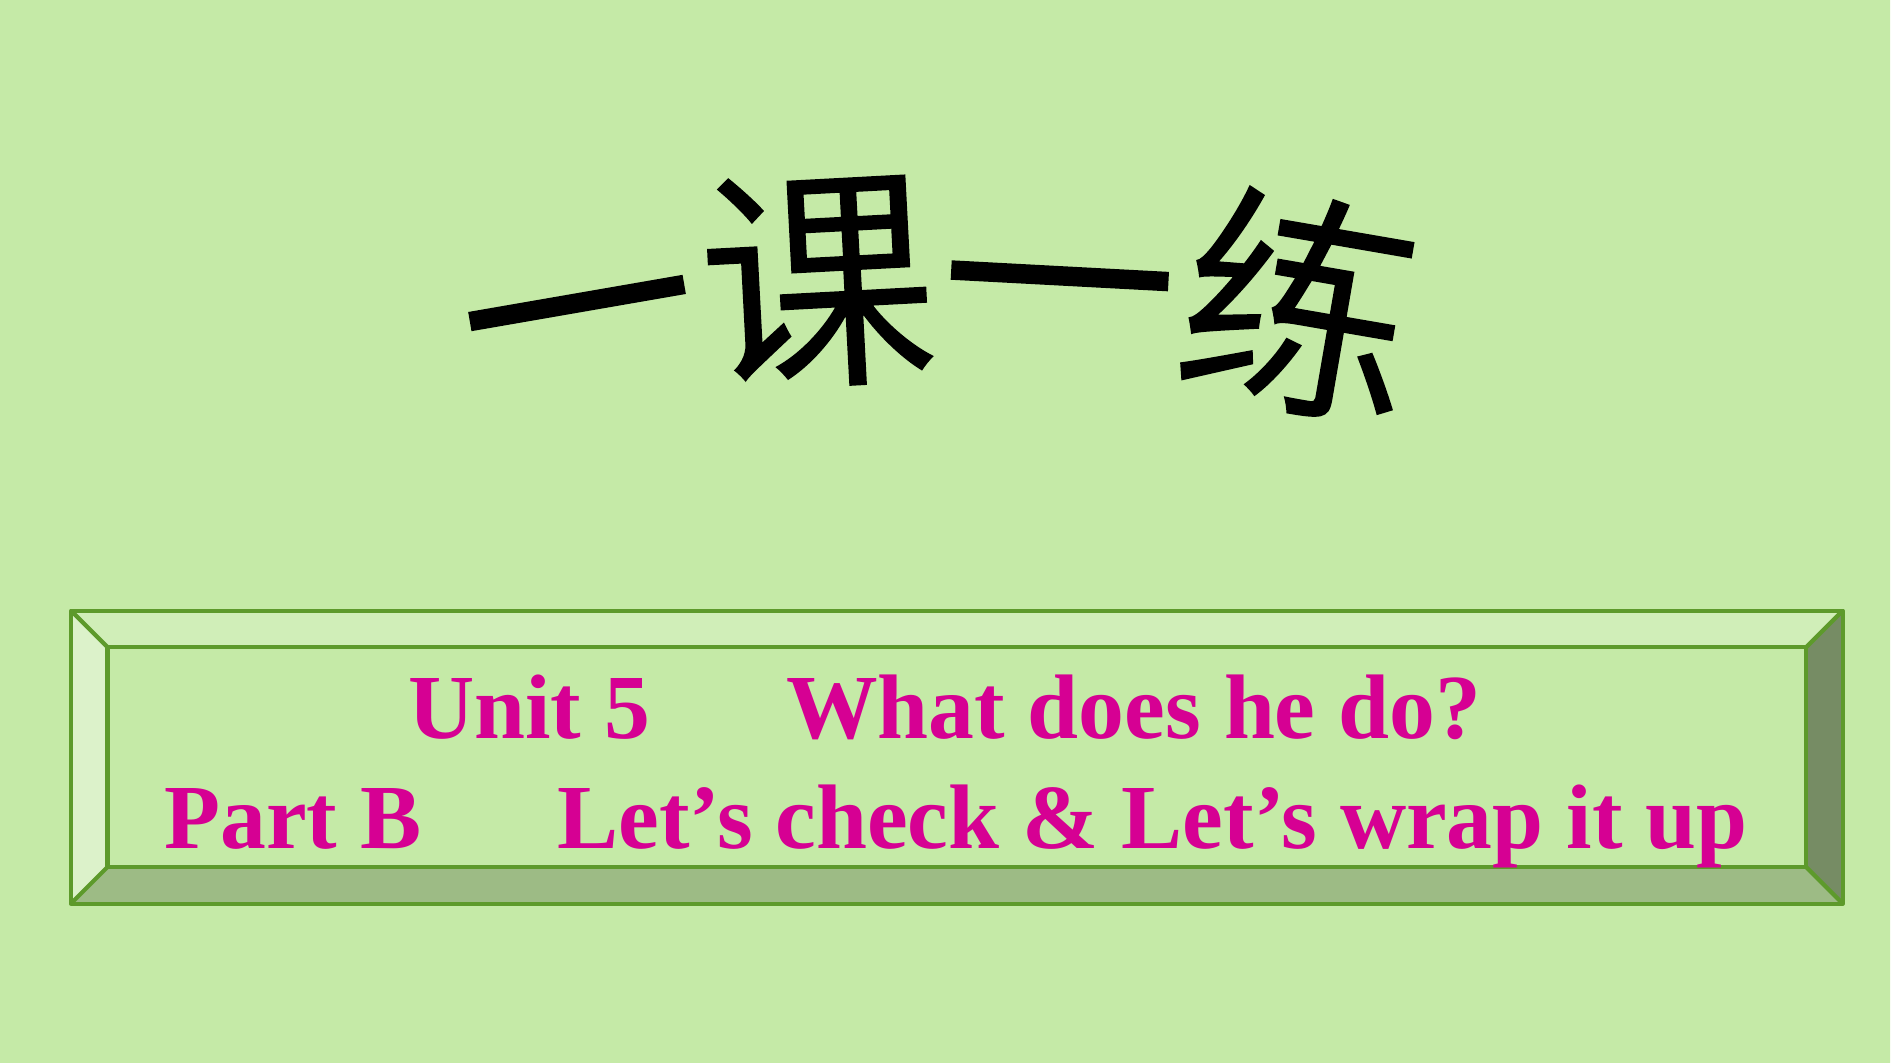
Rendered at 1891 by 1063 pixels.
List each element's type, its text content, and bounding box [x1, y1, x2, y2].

text_box Unit 5 What does he do? Part B Let’s check & Let’s wrap it up [69, 609, 1845, 906]
